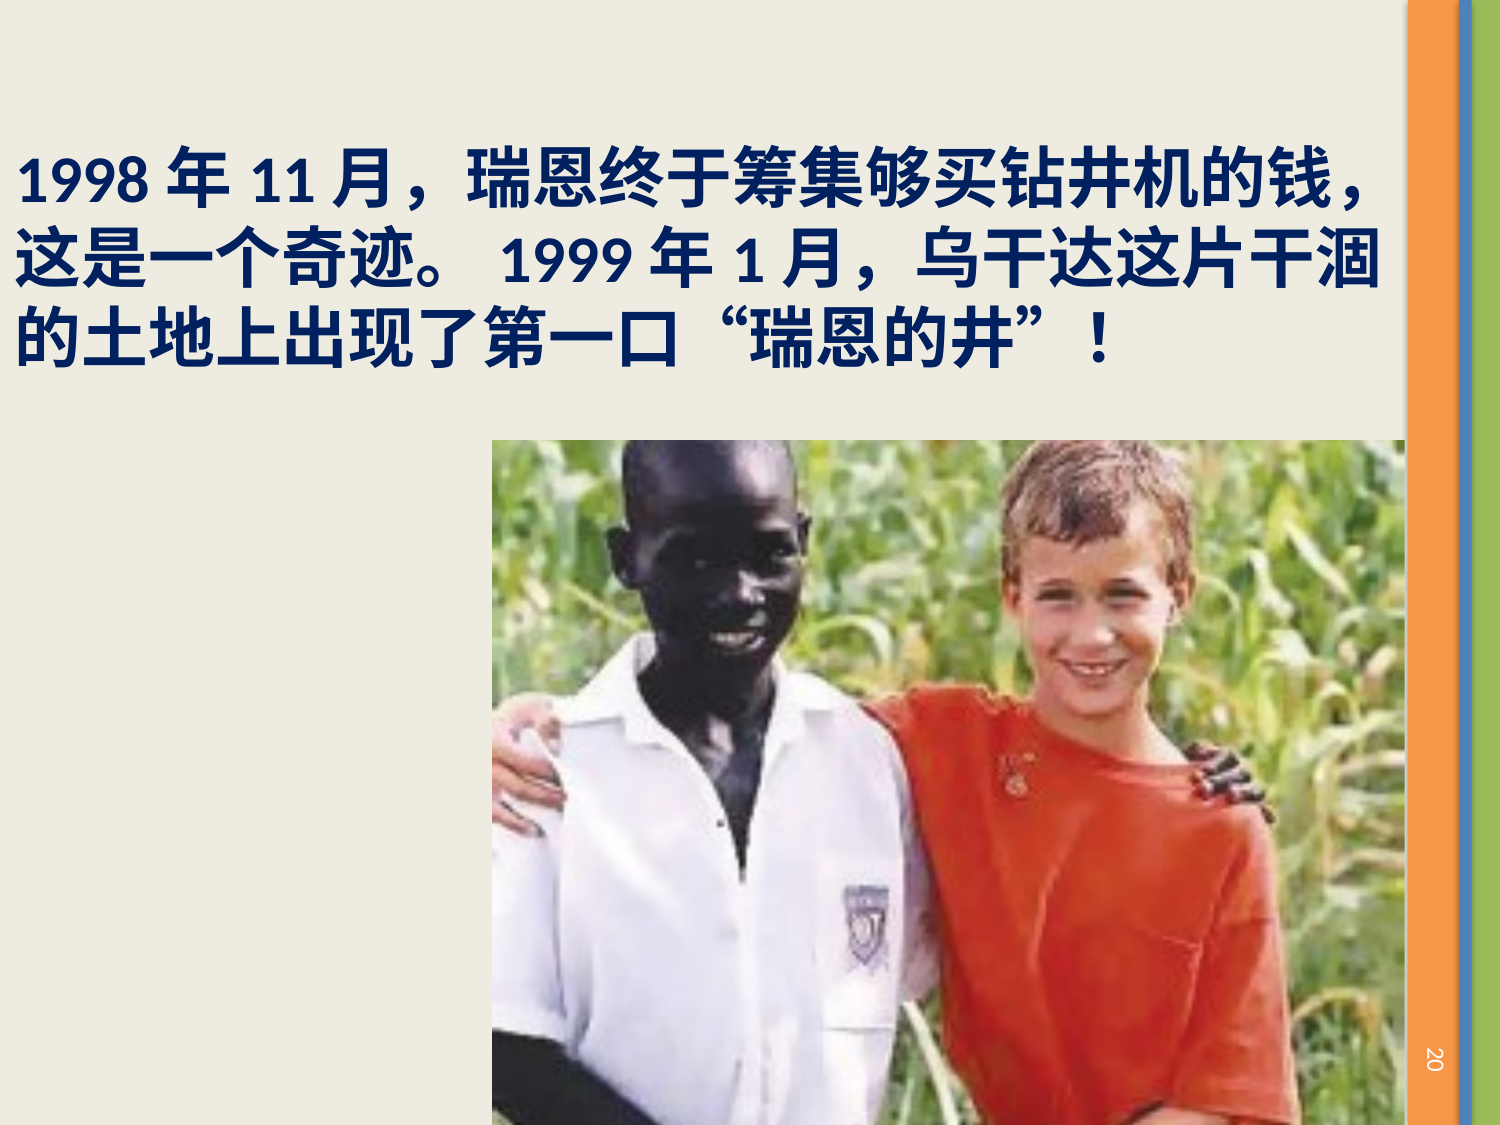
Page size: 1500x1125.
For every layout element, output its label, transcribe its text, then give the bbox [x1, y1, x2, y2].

picture [491, 440, 1405, 1125]
slide_number 20 [1408, 928, 1468, 1088]
text_box 1998年11月，瑞恩终于筹集够买钻井机的钱，这是一个奇迹。1999年1月，乌干达这片干涸的土地上出现了第一口“瑞恩的井”！ [0, 128, 1418, 429]
